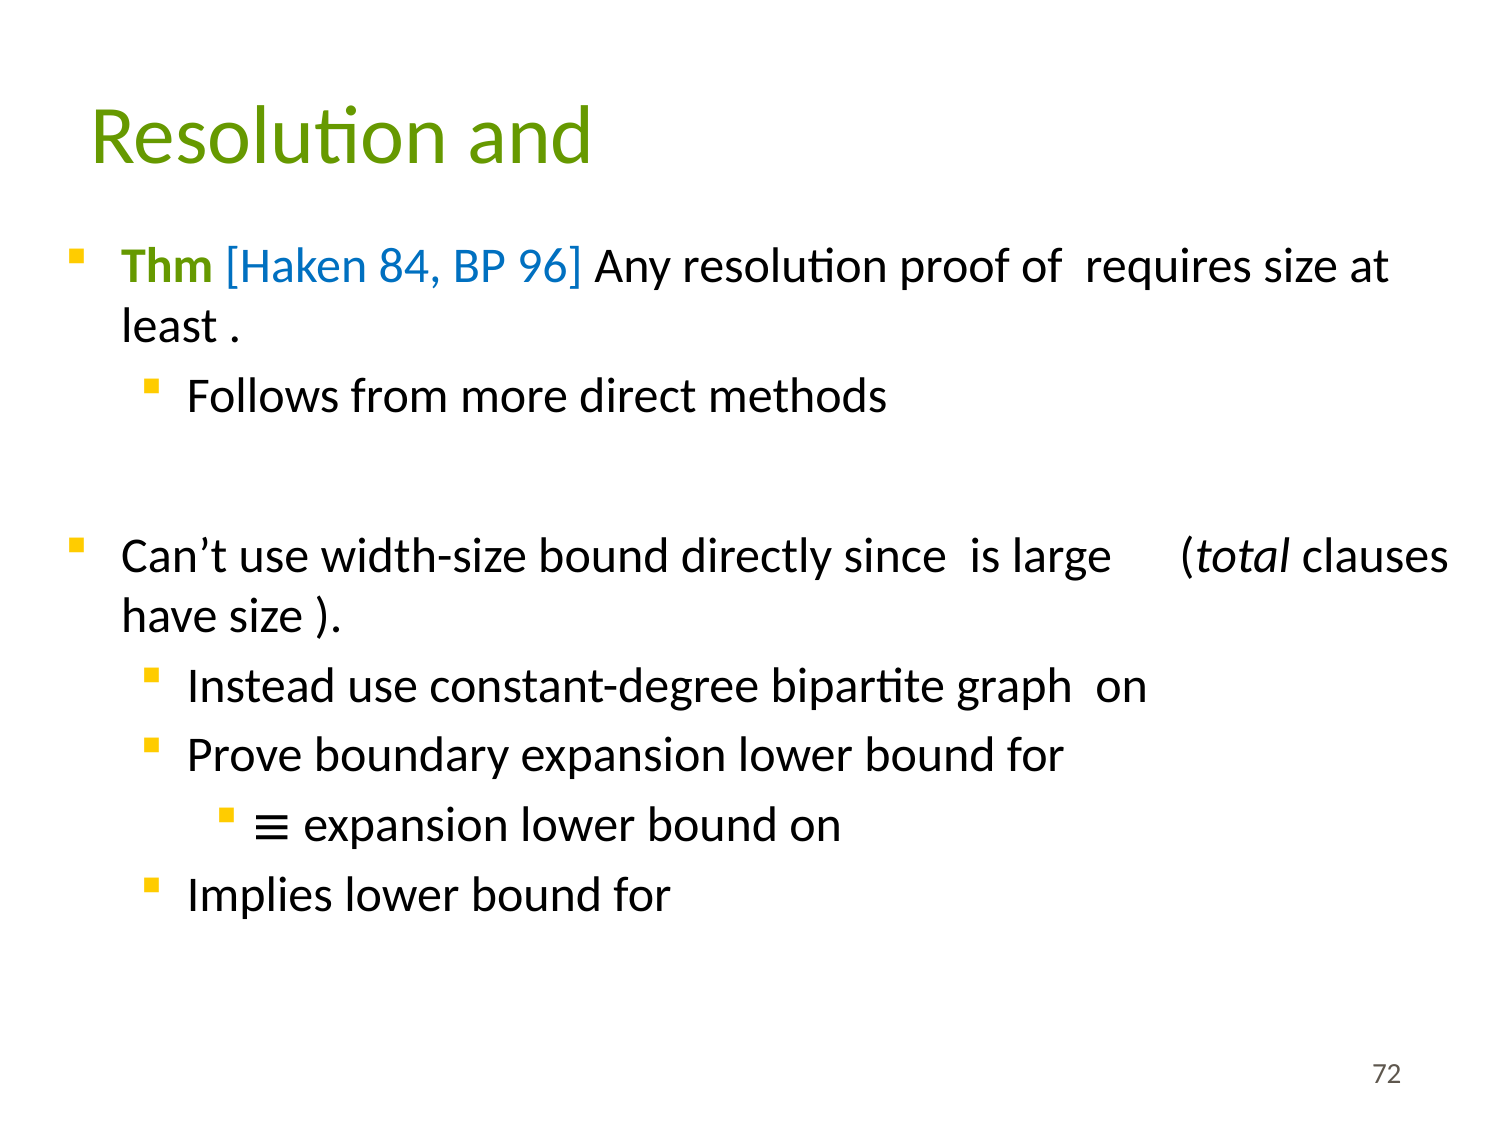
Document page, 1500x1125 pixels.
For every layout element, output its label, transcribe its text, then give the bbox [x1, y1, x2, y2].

slide_number 72 [1104, 1037, 1417, 1097]
